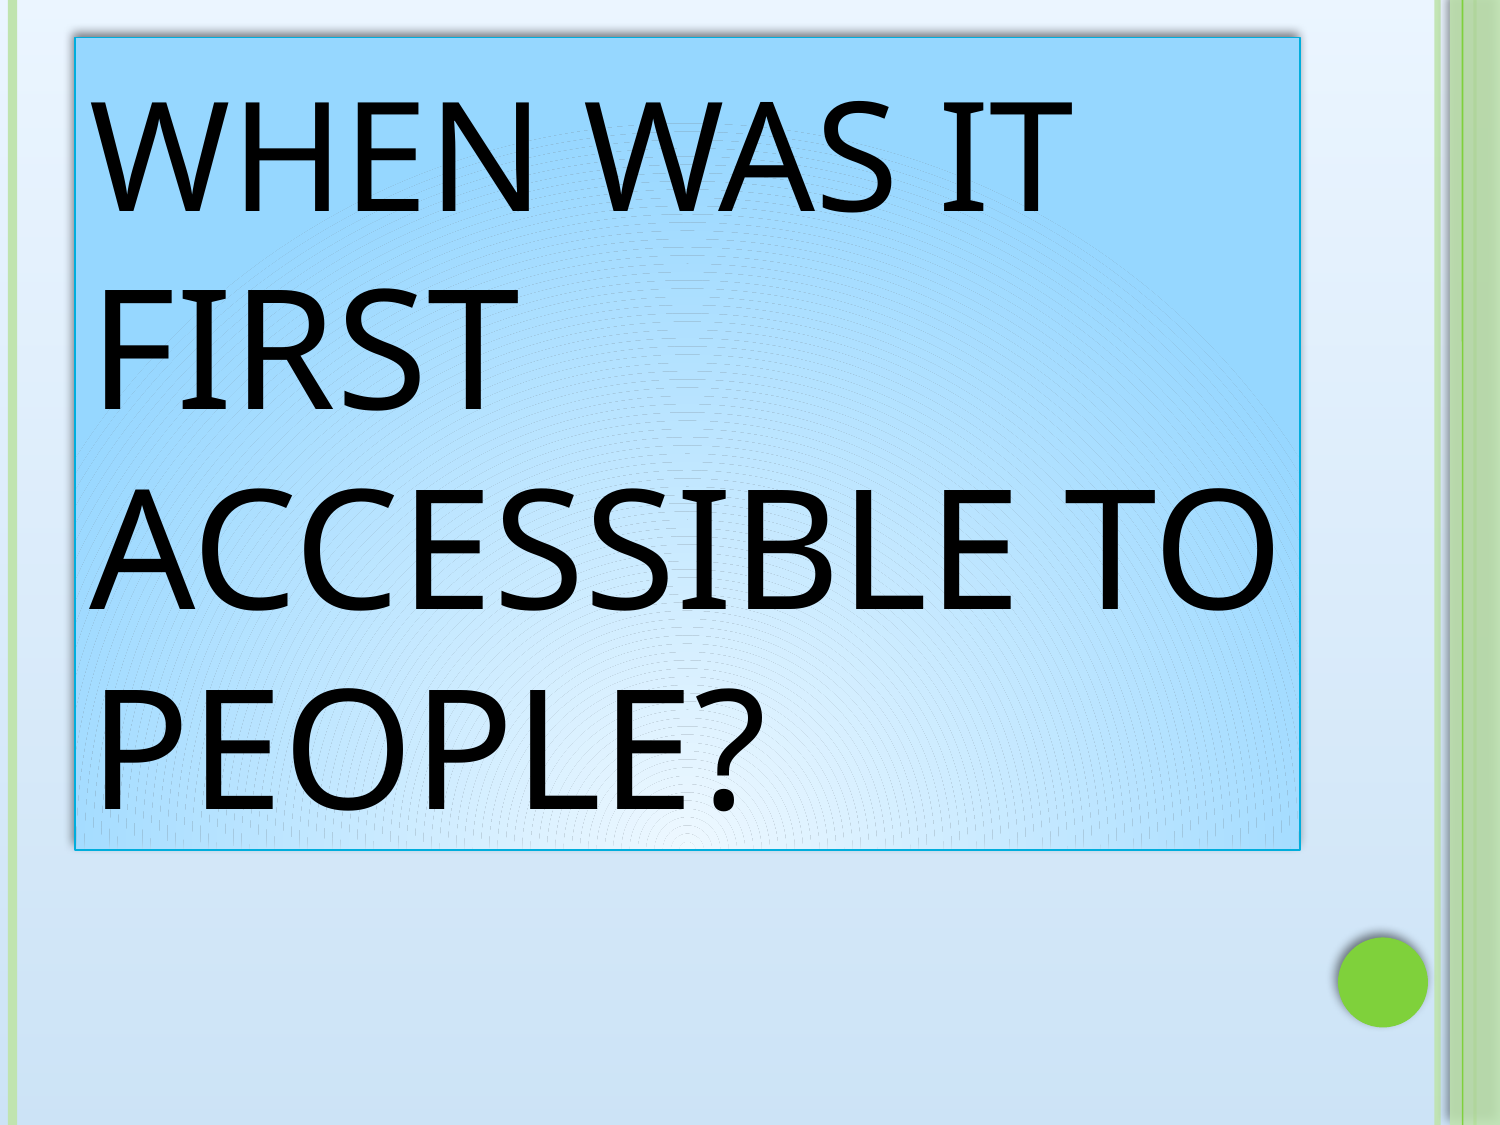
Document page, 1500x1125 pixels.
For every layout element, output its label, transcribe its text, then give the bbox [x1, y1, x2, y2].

title When was it first accessible to people? [74, 37, 1301, 851]
